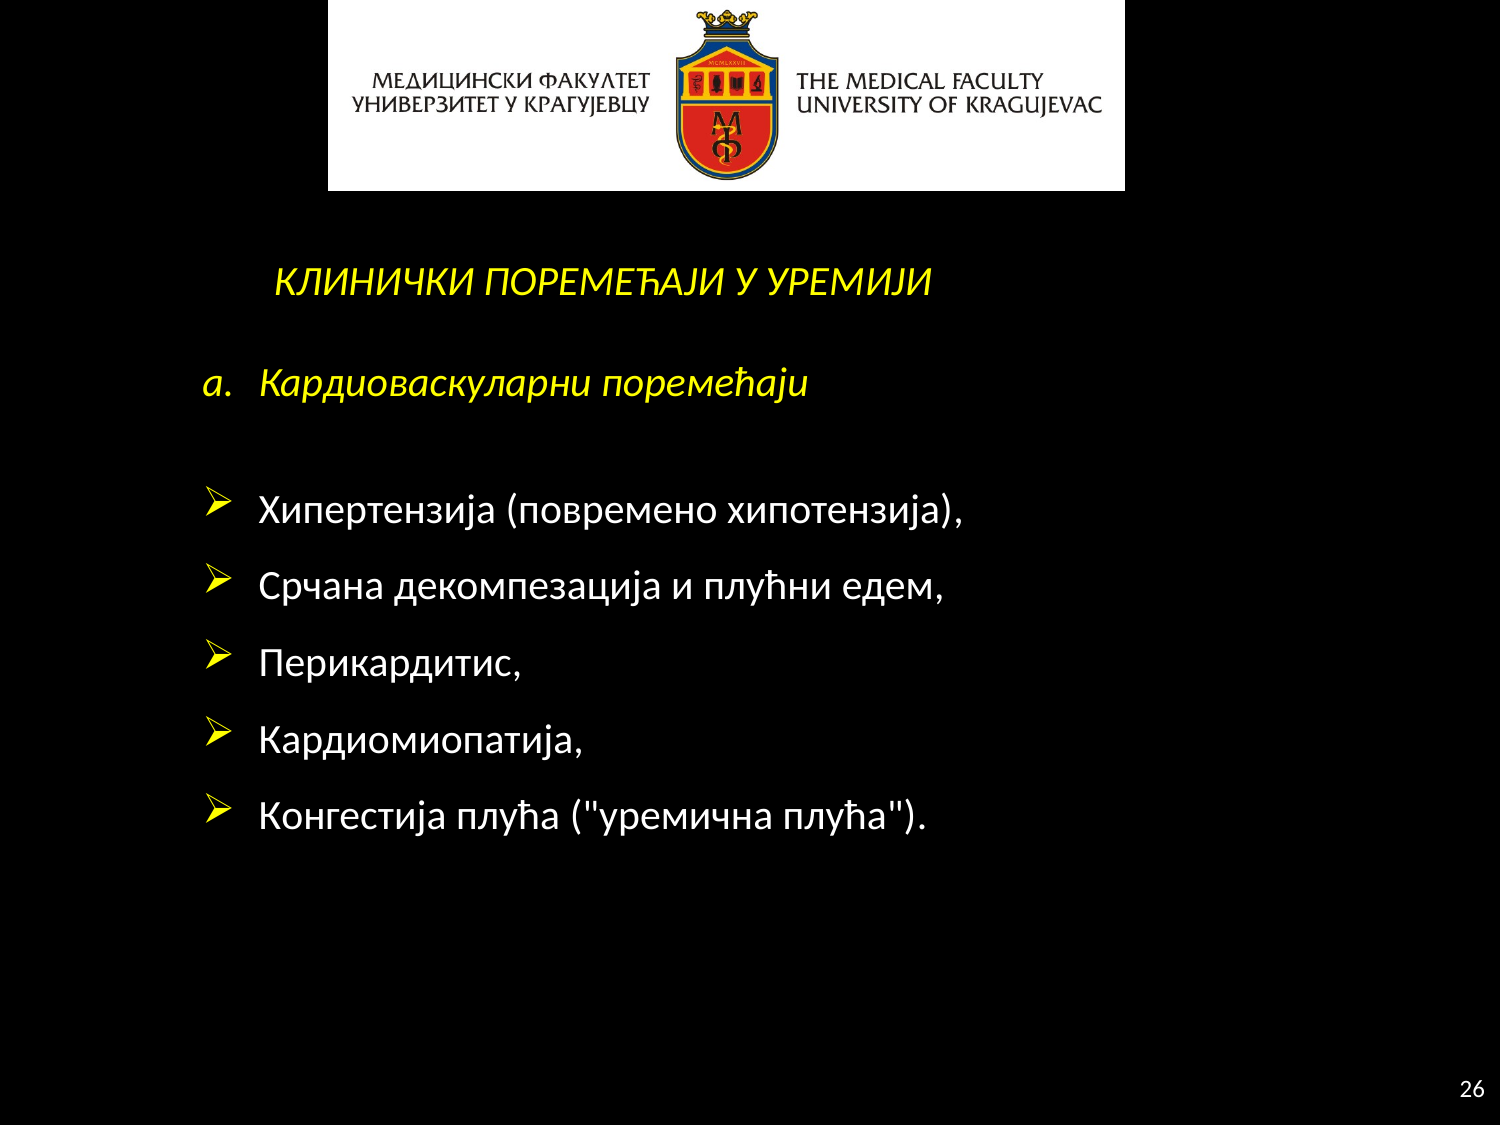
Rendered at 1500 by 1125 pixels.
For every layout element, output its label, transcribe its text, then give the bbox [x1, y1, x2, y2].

picture [328, 0, 1125, 191]
text_box КЛИНИЧКИ ПОРЕМЕЋАЈИ У УРЕМИЈИ [258, 246, 948, 311]
slide_number 26 [1187, 1050, 1500, 1125]
text_box Кардиоваскуларни поремећаји Хипертензија (повремено хипотензија), Срчана декомпезација и плућни едем, Перикардитис, Кардиомиопатија, Конгестија плућа ("уремична плућа"). [187, 337, 1350, 846]
